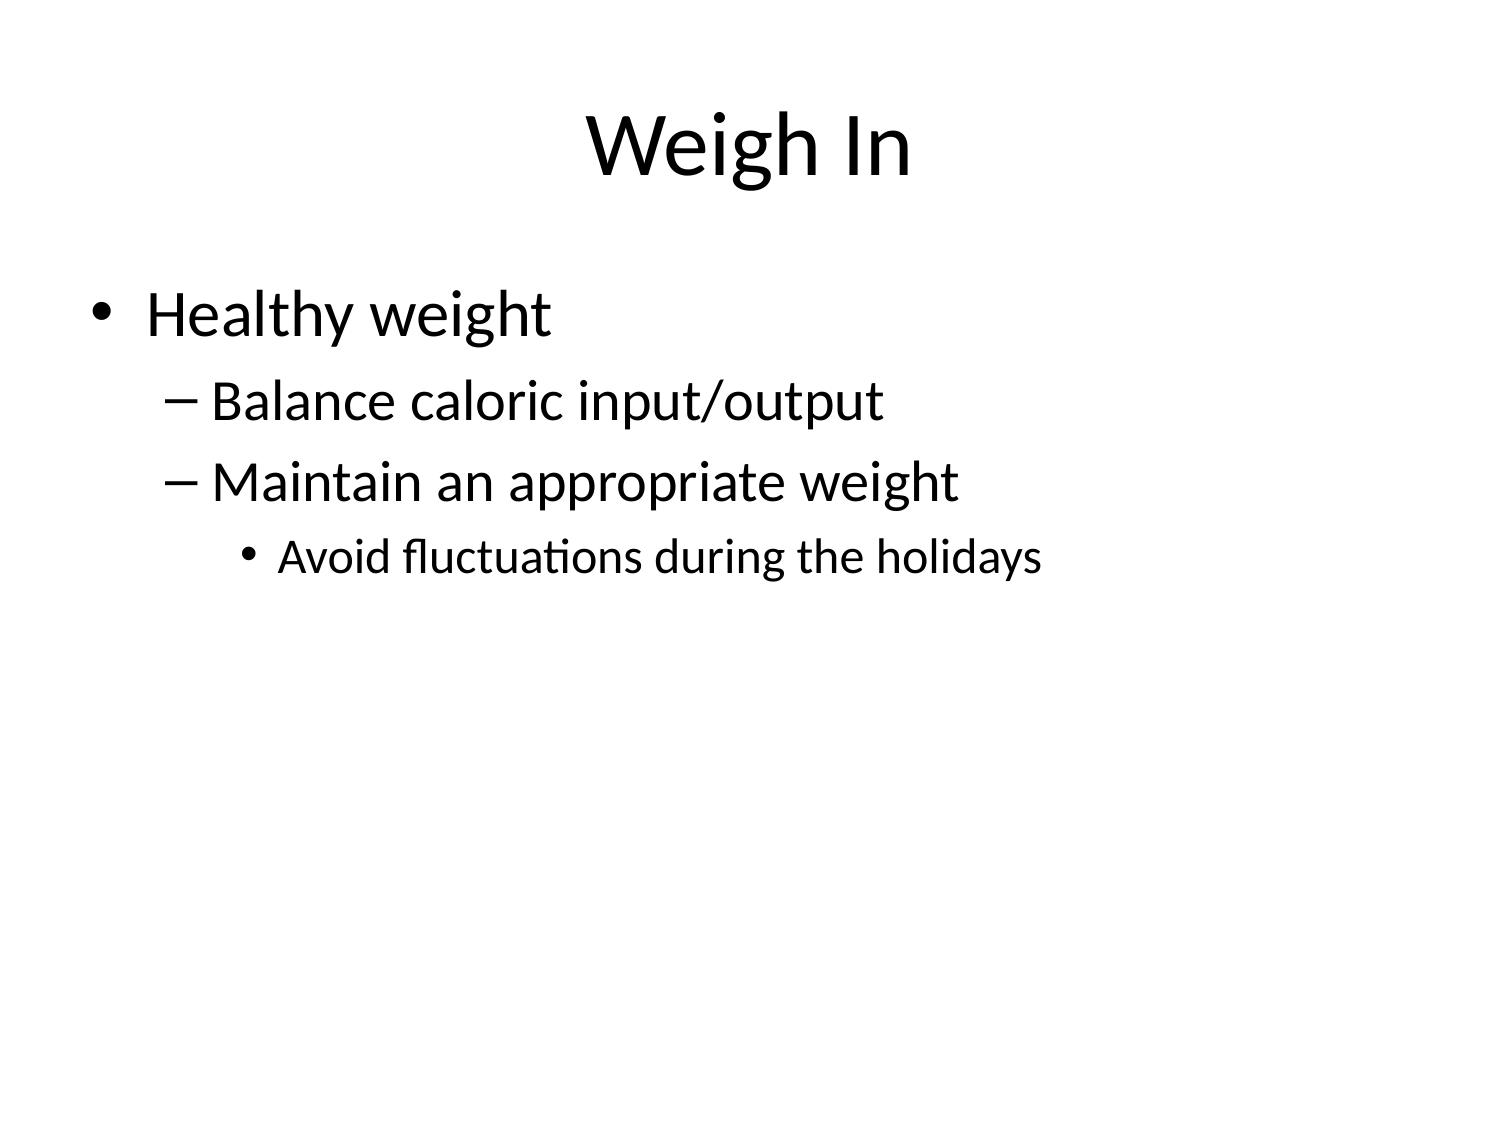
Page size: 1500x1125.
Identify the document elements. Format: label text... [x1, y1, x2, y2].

title Weigh In [75, 45, 1425, 233]
list Healthy weight Balance caloric input/output Maintain an appropriate weight Avoid fluctuations during the holidays [75, 262, 1425, 1005]
